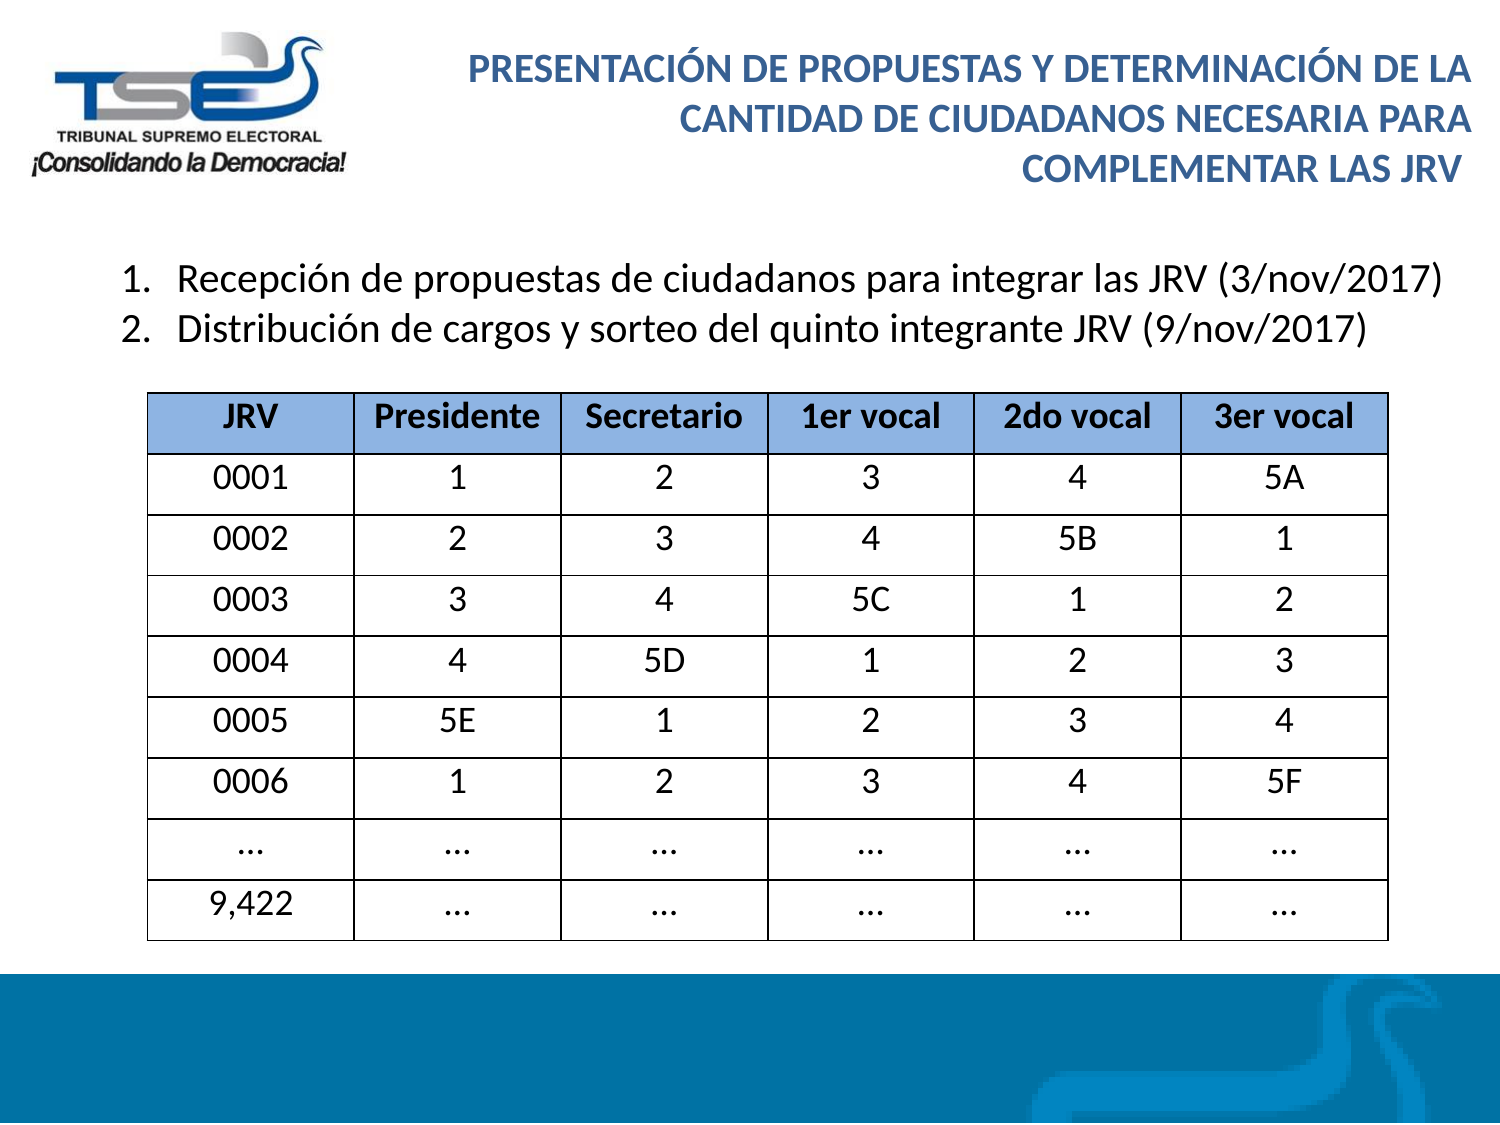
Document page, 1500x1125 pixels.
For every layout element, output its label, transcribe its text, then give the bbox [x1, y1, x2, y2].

table_cell 1 [1182, 516, 1387, 575]
table_cell … [355, 881, 560, 940]
table_cell 1 [355, 455, 560, 514]
table_cell … [1182, 820, 1387, 879]
table_cell … [975, 820, 1180, 879]
table_cell 0002 [148, 516, 353, 575]
table_cell … [355, 820, 560, 879]
table_cell 0005 [148, 698, 353, 757]
table_cell … [769, 820, 973, 879]
table_cell … [975, 881, 1180, 940]
table_cell 5D [562, 637, 767, 696]
table_header 1er vocal [769, 394, 973, 453]
table_cell 2 [562, 759, 767, 818]
table_cell 9,422 [148, 881, 353, 940]
table_header Presidente [355, 394, 560, 453]
table_cell 3 [355, 576, 560, 635]
table_cell 1 [975, 576, 1180, 635]
table_header 3er vocal [1182, 394, 1387, 453]
table_cell … [562, 881, 767, 940]
table_cell 0004 [148, 637, 353, 696]
table_cell 2 [975, 637, 1180, 696]
table_cell 3 [769, 455, 973, 514]
table_cell 4 [1182, 698, 1387, 757]
table_cell 3 [975, 698, 1180, 757]
table_cell 2 [769, 698, 973, 757]
table_cell … [562, 820, 767, 879]
table_cell 4 [769, 516, 973, 575]
table_cell 5E [355, 698, 560, 757]
text_box PRESENTACIÓN DE PROPUESTAS Y DETERMINACIÓN DE LA CANTIDAD DE CIUDADANOS NECESARIA PARA COMPLEMENTAR LAS JRV [430, 32, 1487, 198]
table_cell … [769, 881, 973, 940]
table_cell … [1182, 881, 1387, 940]
table_cell 3 [562, 516, 767, 575]
table_cell 4 [355, 637, 560, 696]
table_cell 1 [355, 759, 560, 818]
table_cell 4 [975, 455, 1180, 514]
table_cell 5C [769, 576, 973, 635]
table_cell 3 [769, 759, 973, 818]
table_cell 0006 [148, 759, 353, 818]
table_cell 1 [562, 698, 767, 757]
table_cell 0001 [148, 455, 353, 514]
table_cell 2 [355, 516, 560, 575]
table_cell 5B [975, 516, 1180, 575]
table_header JRV [148, 394, 353, 453]
table_cell 0003 [148, 576, 353, 635]
table_cell 3 [1182, 637, 1387, 696]
table_cell … [148, 820, 353, 879]
table_cell 4 [562, 576, 767, 635]
table_header 2do vocal [975, 394, 1180, 453]
table_cell 2 [562, 455, 767, 514]
picture [29, 30, 349, 179]
text_box Recepción de propuestas de ciudadanos para integrar las JRV (3/nov/2017) Distribución de cargos y sorteo del quinto integrante JRV (9/nov/2017) [105, 243, 1460, 359]
table_cell 2 [1182, 576, 1387, 635]
table_cell 5A [1182, 455, 1387, 514]
table_header Secretario [562, 394, 767, 453]
table_cell 4 [975, 759, 1180, 818]
table_cell 5F [1182, 759, 1387, 818]
table_cell 1 [769, 637, 973, 696]
